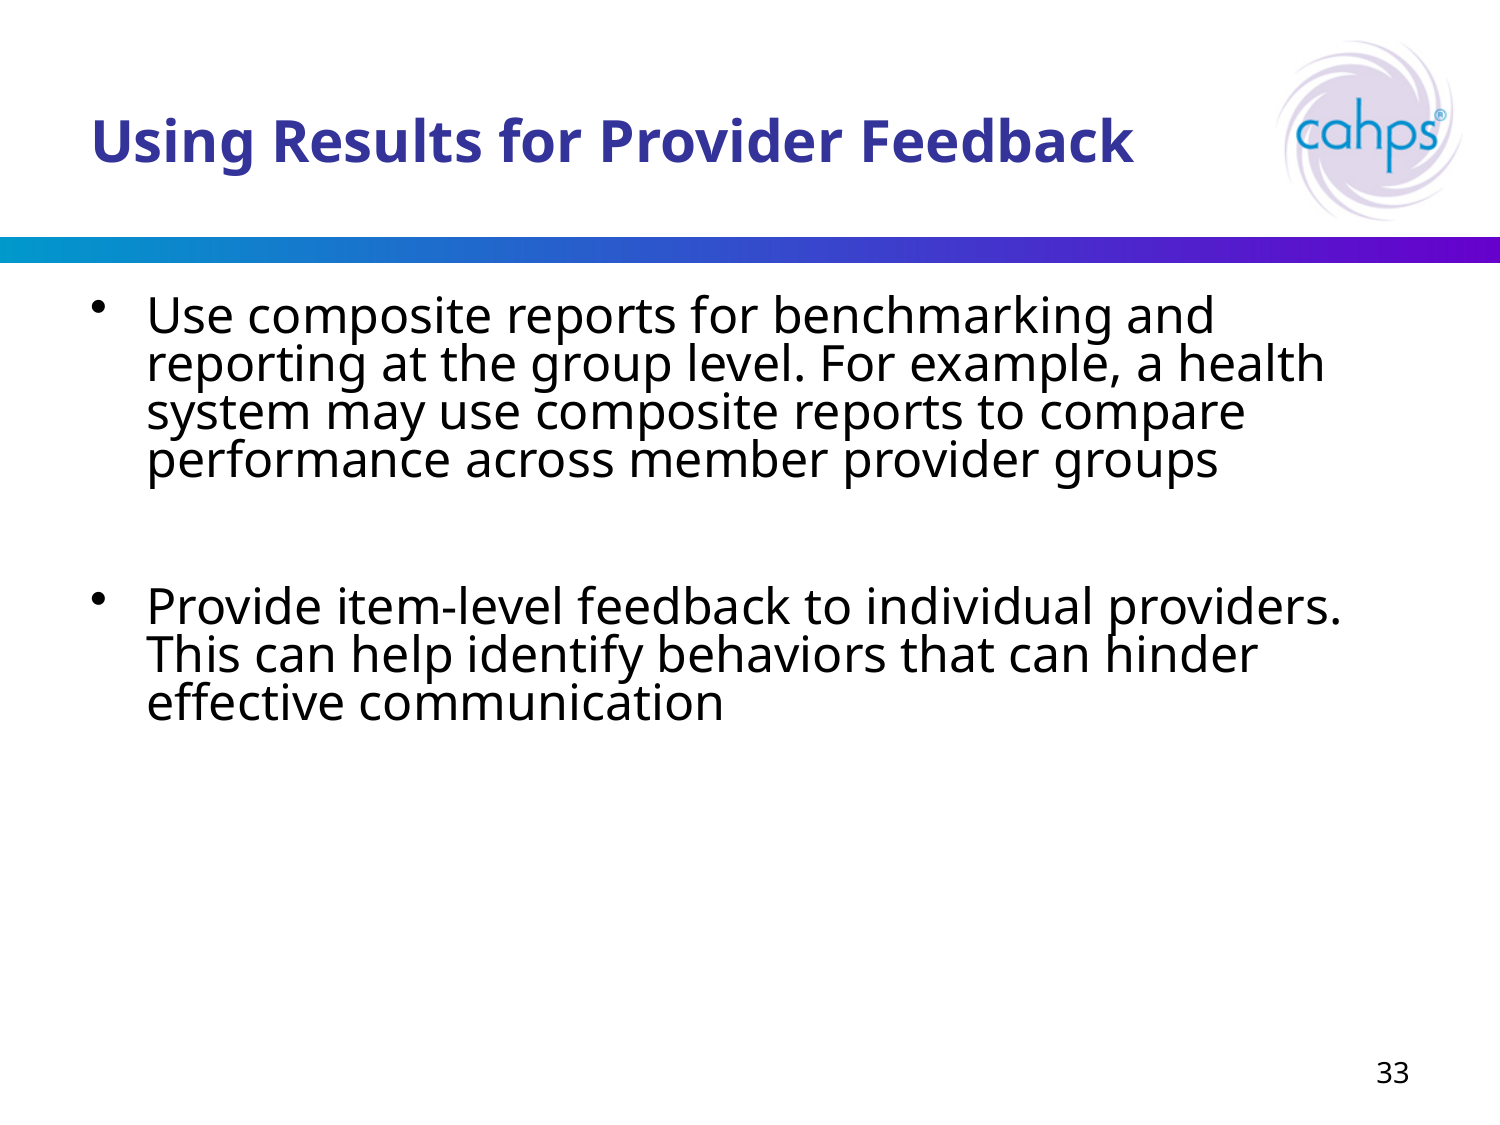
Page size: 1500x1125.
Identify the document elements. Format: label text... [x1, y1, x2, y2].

title Using Results for Provider Feedback [75, 45, 1313, 233]
slide_number 33 [1074, 1046, 1426, 1125]
picture [1275, 37, 1463, 225]
list Use composite reports for benchmarking and reporting at the group level. For example, a health system may use composite reports to compare performance across member provider groups Provide item-level feedback to individual providers. This can help identify behaviors that can hinder effective communication [75, 287, 1425, 1005]
